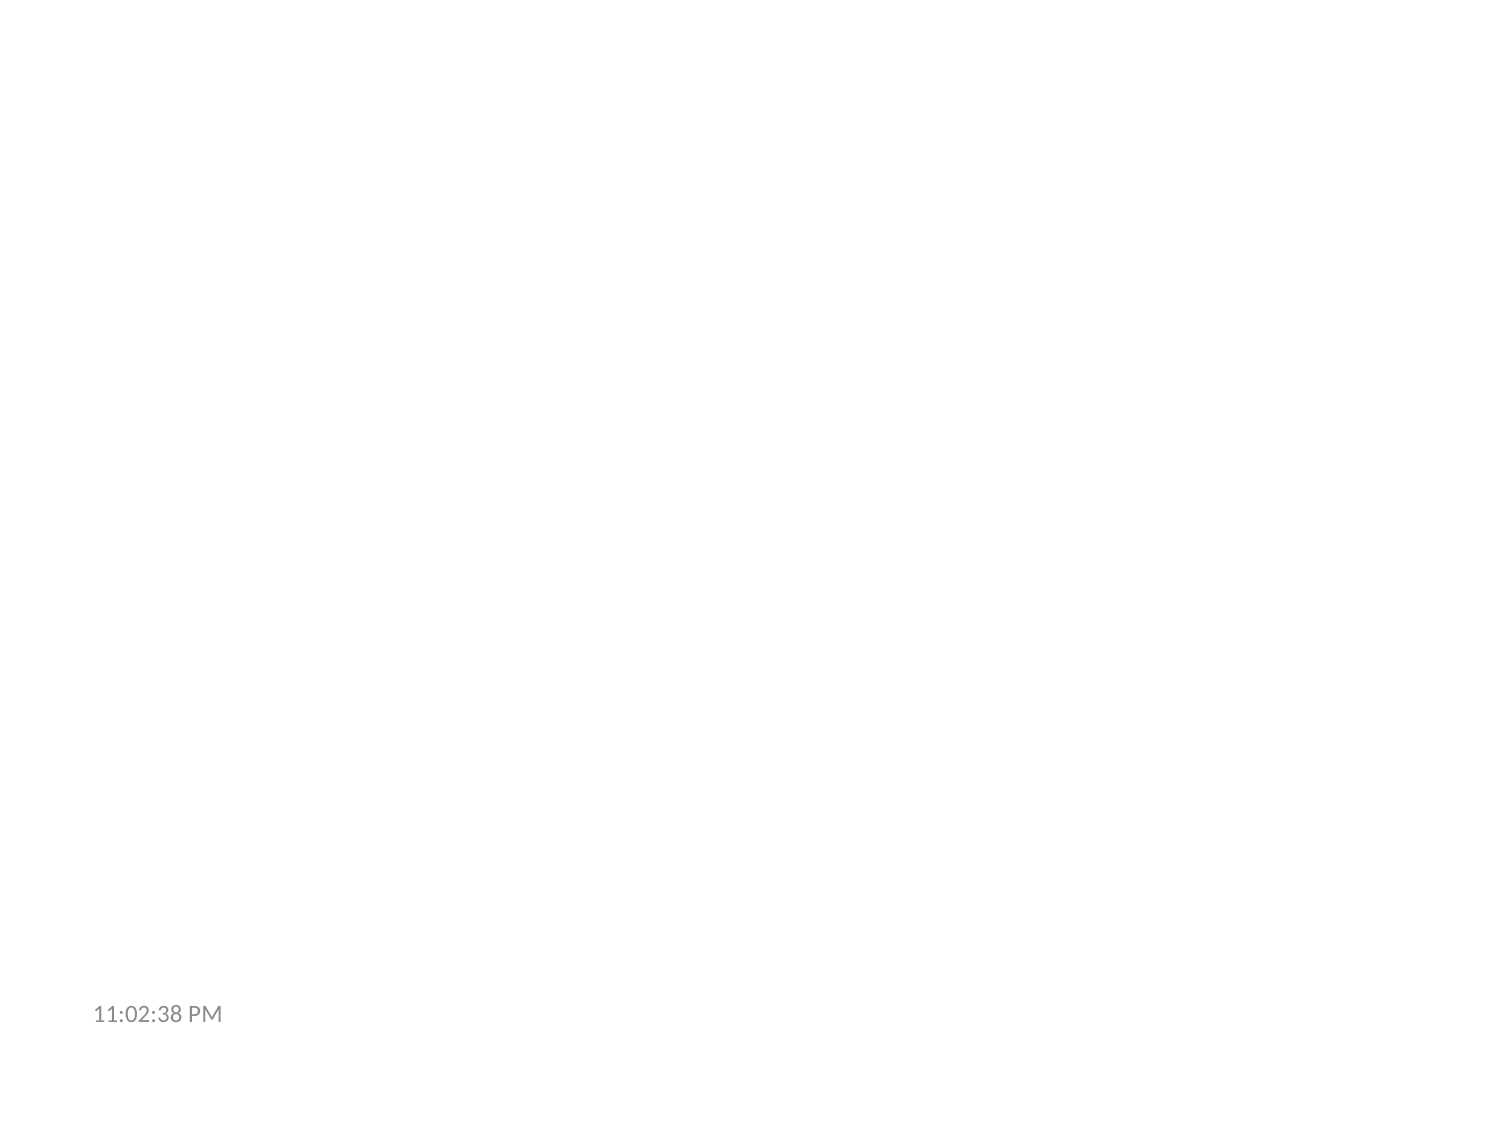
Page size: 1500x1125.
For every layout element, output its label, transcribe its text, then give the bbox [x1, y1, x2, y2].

text_box 3:35:09 PM [77, 982, 428, 1043]
